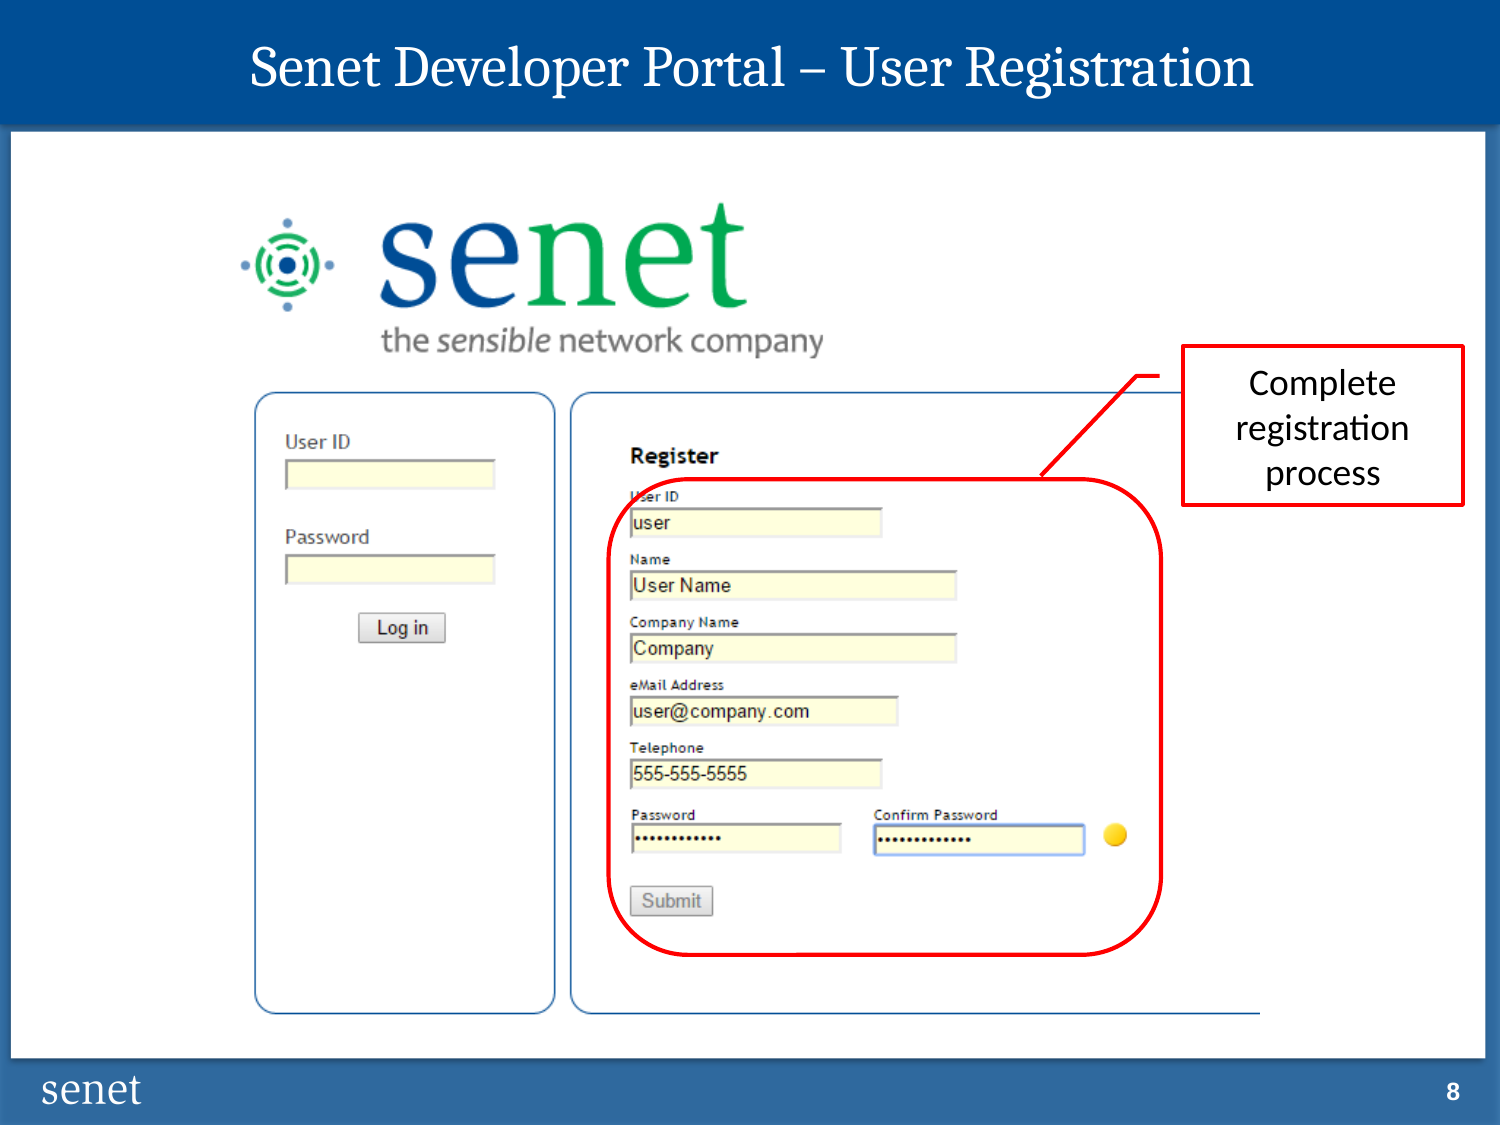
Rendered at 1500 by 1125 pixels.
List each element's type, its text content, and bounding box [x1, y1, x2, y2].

picture [34, 1066, 142, 1115]
text_box Complete registration process [1263, 344, 1465, 507]
title Senet Developer Portal – User Registration [15, 3, 1492, 122]
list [240, 173, 1260, 1033]
slide_number 8 [1266, 1067, 1476, 1122]
